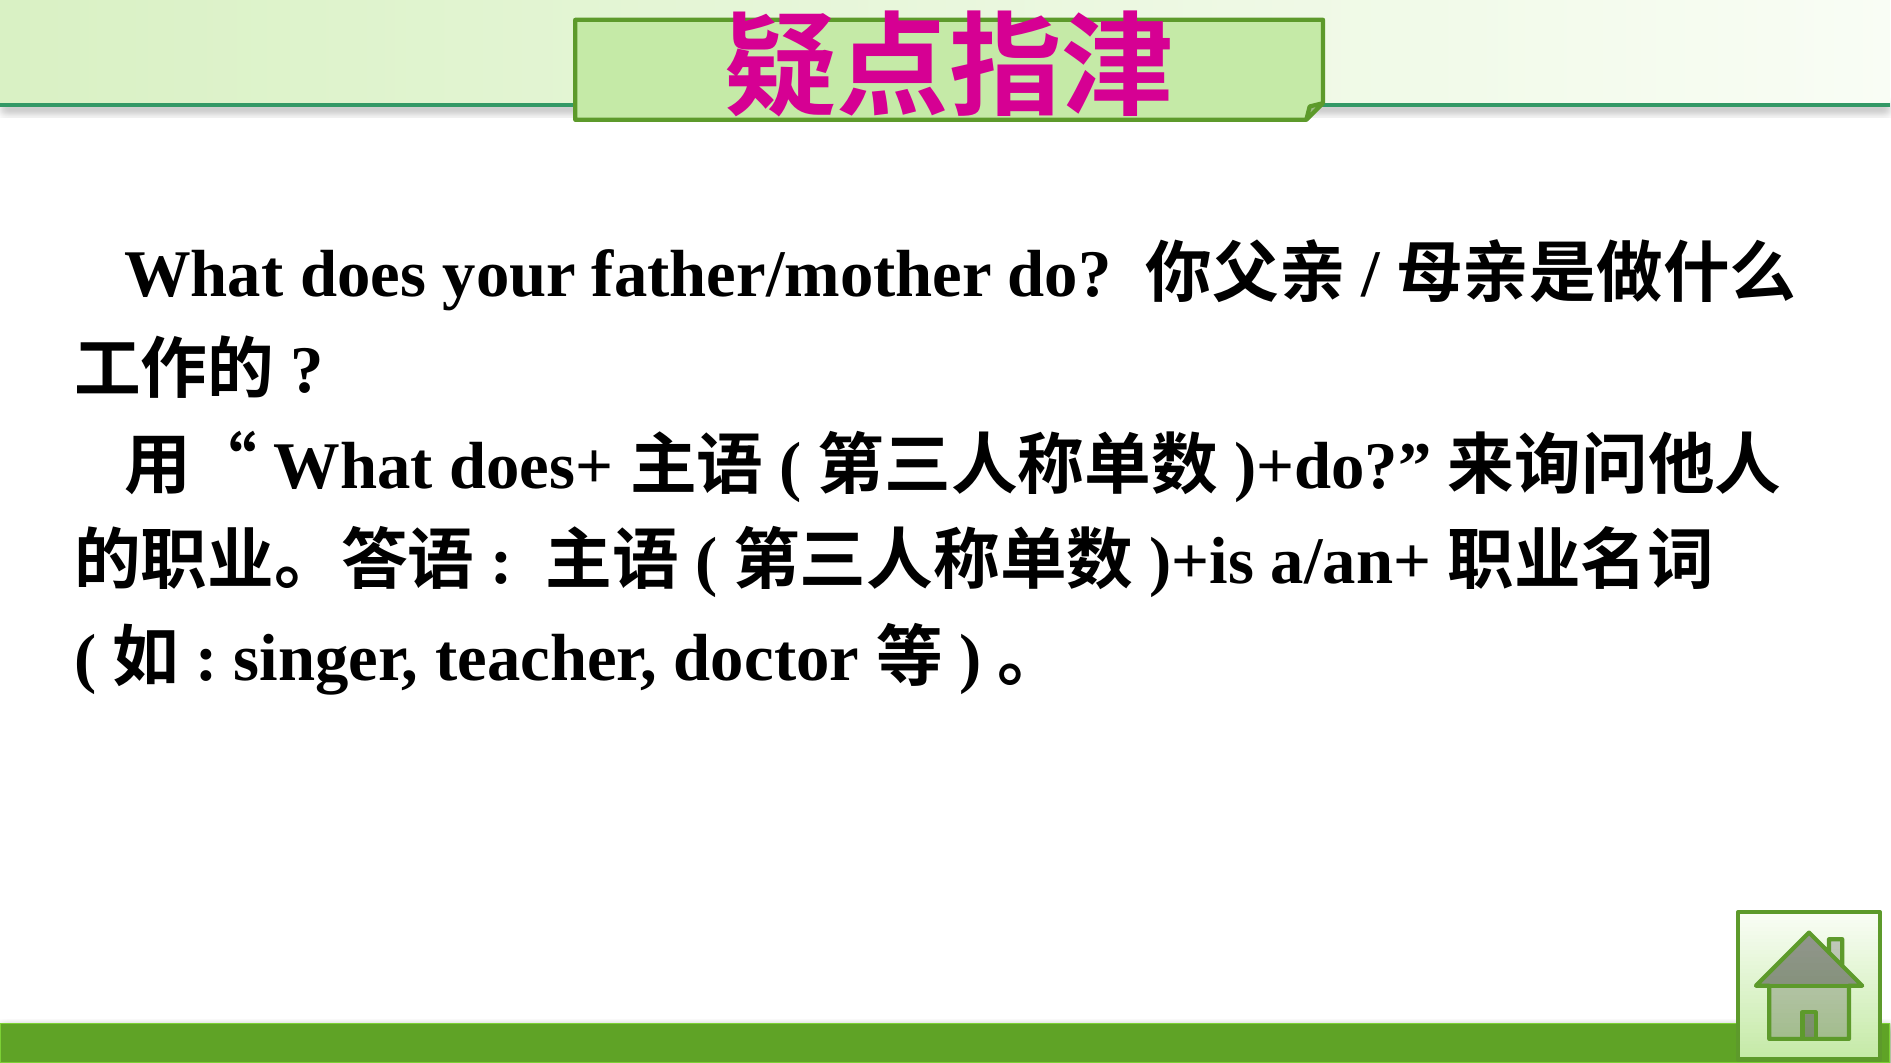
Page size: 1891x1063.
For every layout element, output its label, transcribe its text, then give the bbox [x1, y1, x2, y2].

text_box What does your father/mother do? 你父亲/母亲是做什么工作的? 用“What does+主语(第三人称单数)+do?”来询问他人的职业。答语: 主语(第三人称单数)+is a/an+职业名词(如: singer, teacher, doctor等)。 [59, 206, 1833, 701]
text_box 疑点指津 [573, 17, 1326, 122]
